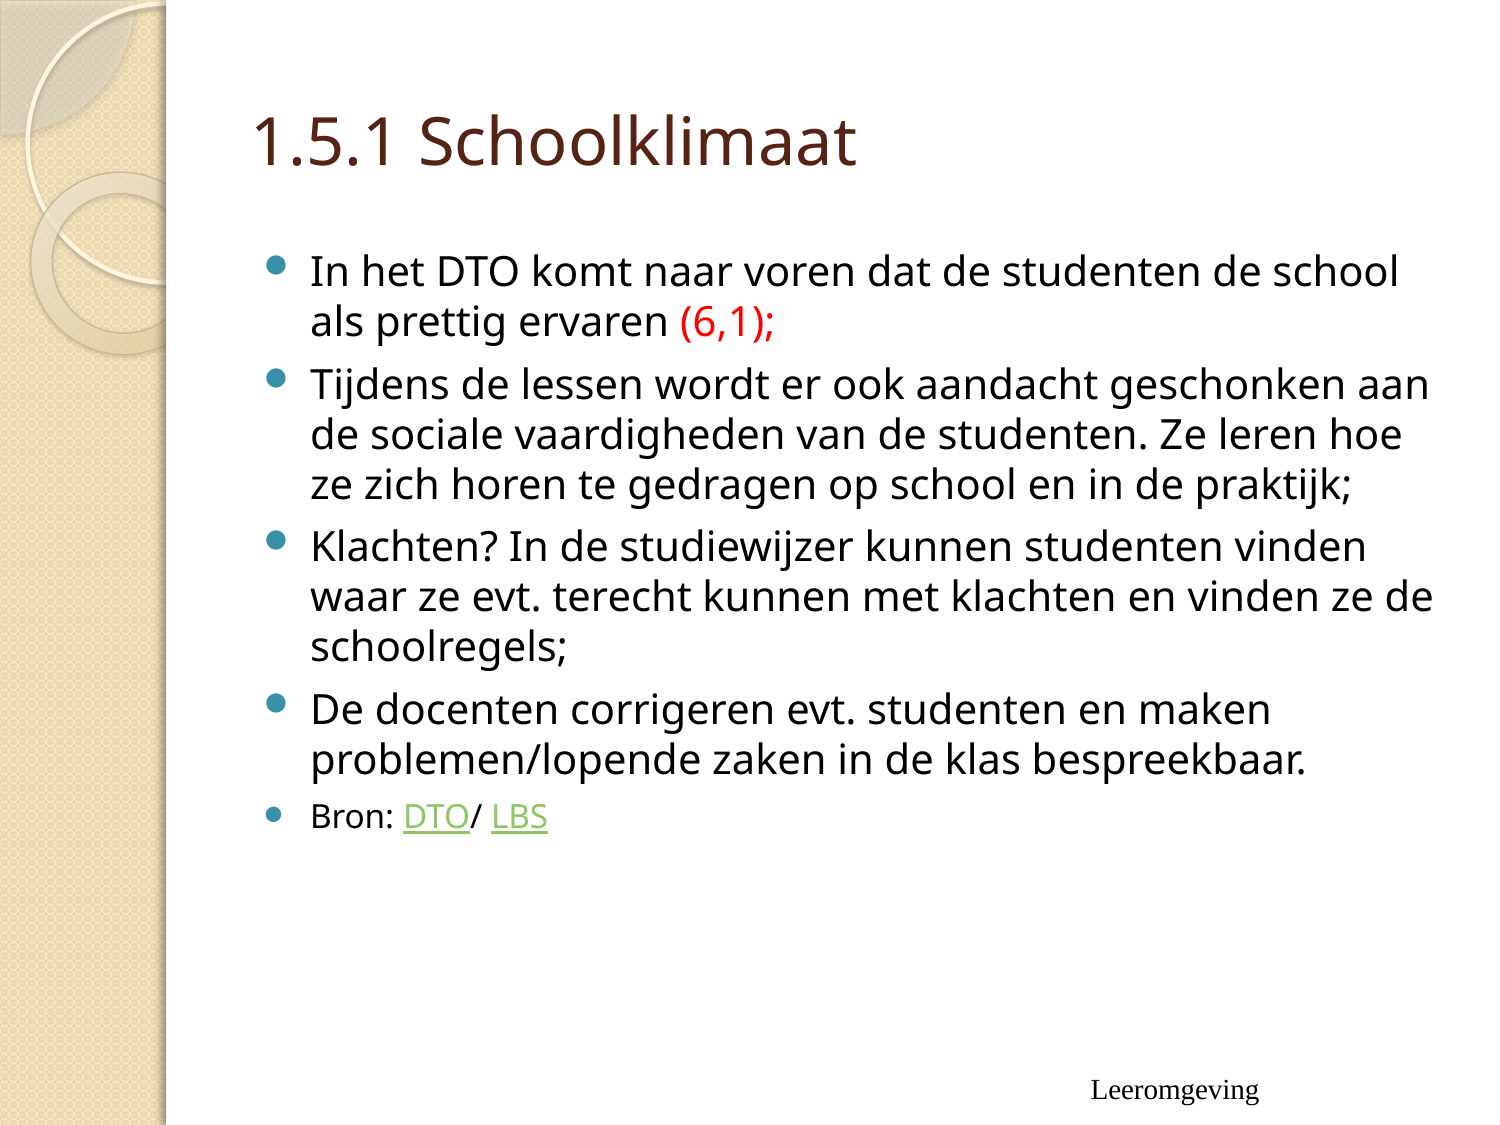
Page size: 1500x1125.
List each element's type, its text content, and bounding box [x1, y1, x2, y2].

list In het DTO komt naar voren dat de studenten de school als prettig ervaren (6,1); Tijdens de lessen wordt er ook aandacht geschonken aan de sociale vaardigheden van de studenten. Ze leren hoe ze zich horen te gedragen op school en in de praktijk; Klachten? In de studiewijzer kunnen studenten vinden waar ze evt. terecht kunnen met klachten en vinden ze de schoolregels; De docenten corrigeren evt. studenten en maken problemen/lopende zaken in de klas bespreekbaar. Bron: DTO/ LBS [235, 237, 1466, 1025]
footer Leeromgeving [937, 1034, 1413, 1113]
title 1.5.1 Schoolklimaat [235, 45, 1466, 233]
